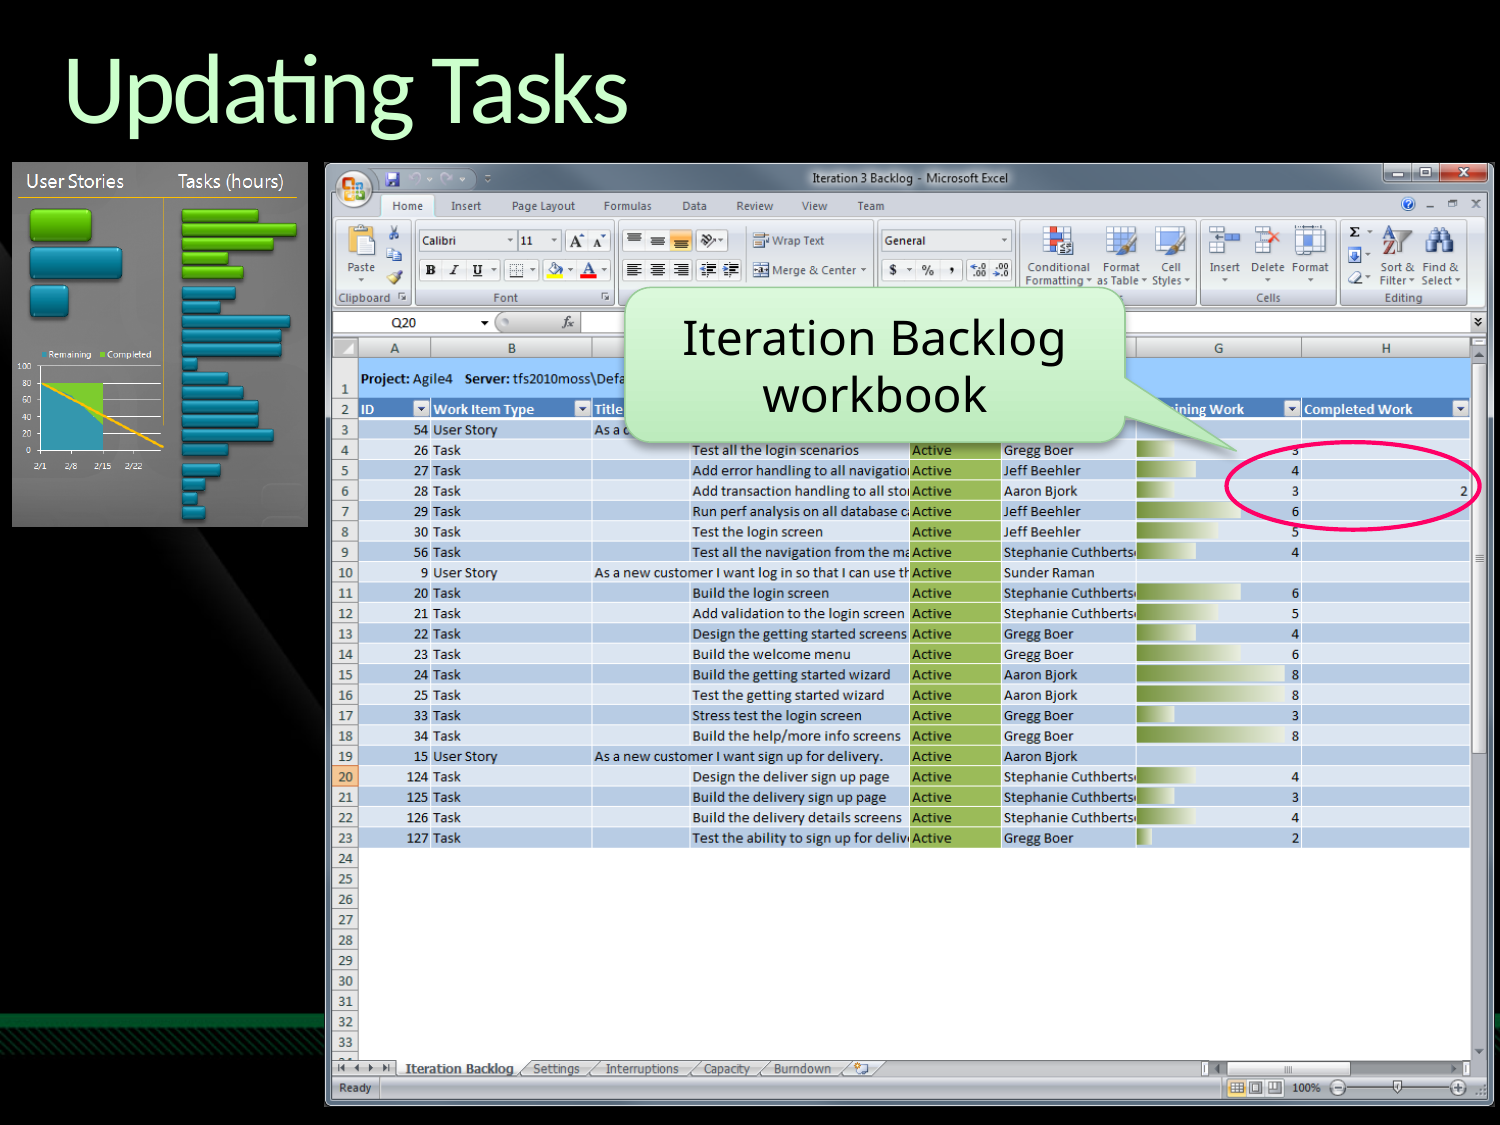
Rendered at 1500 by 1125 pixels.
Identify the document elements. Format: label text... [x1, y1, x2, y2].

picture [0, 0, 1500, 1125]
title Updating Tasks [62, 37, 1438, 147]
